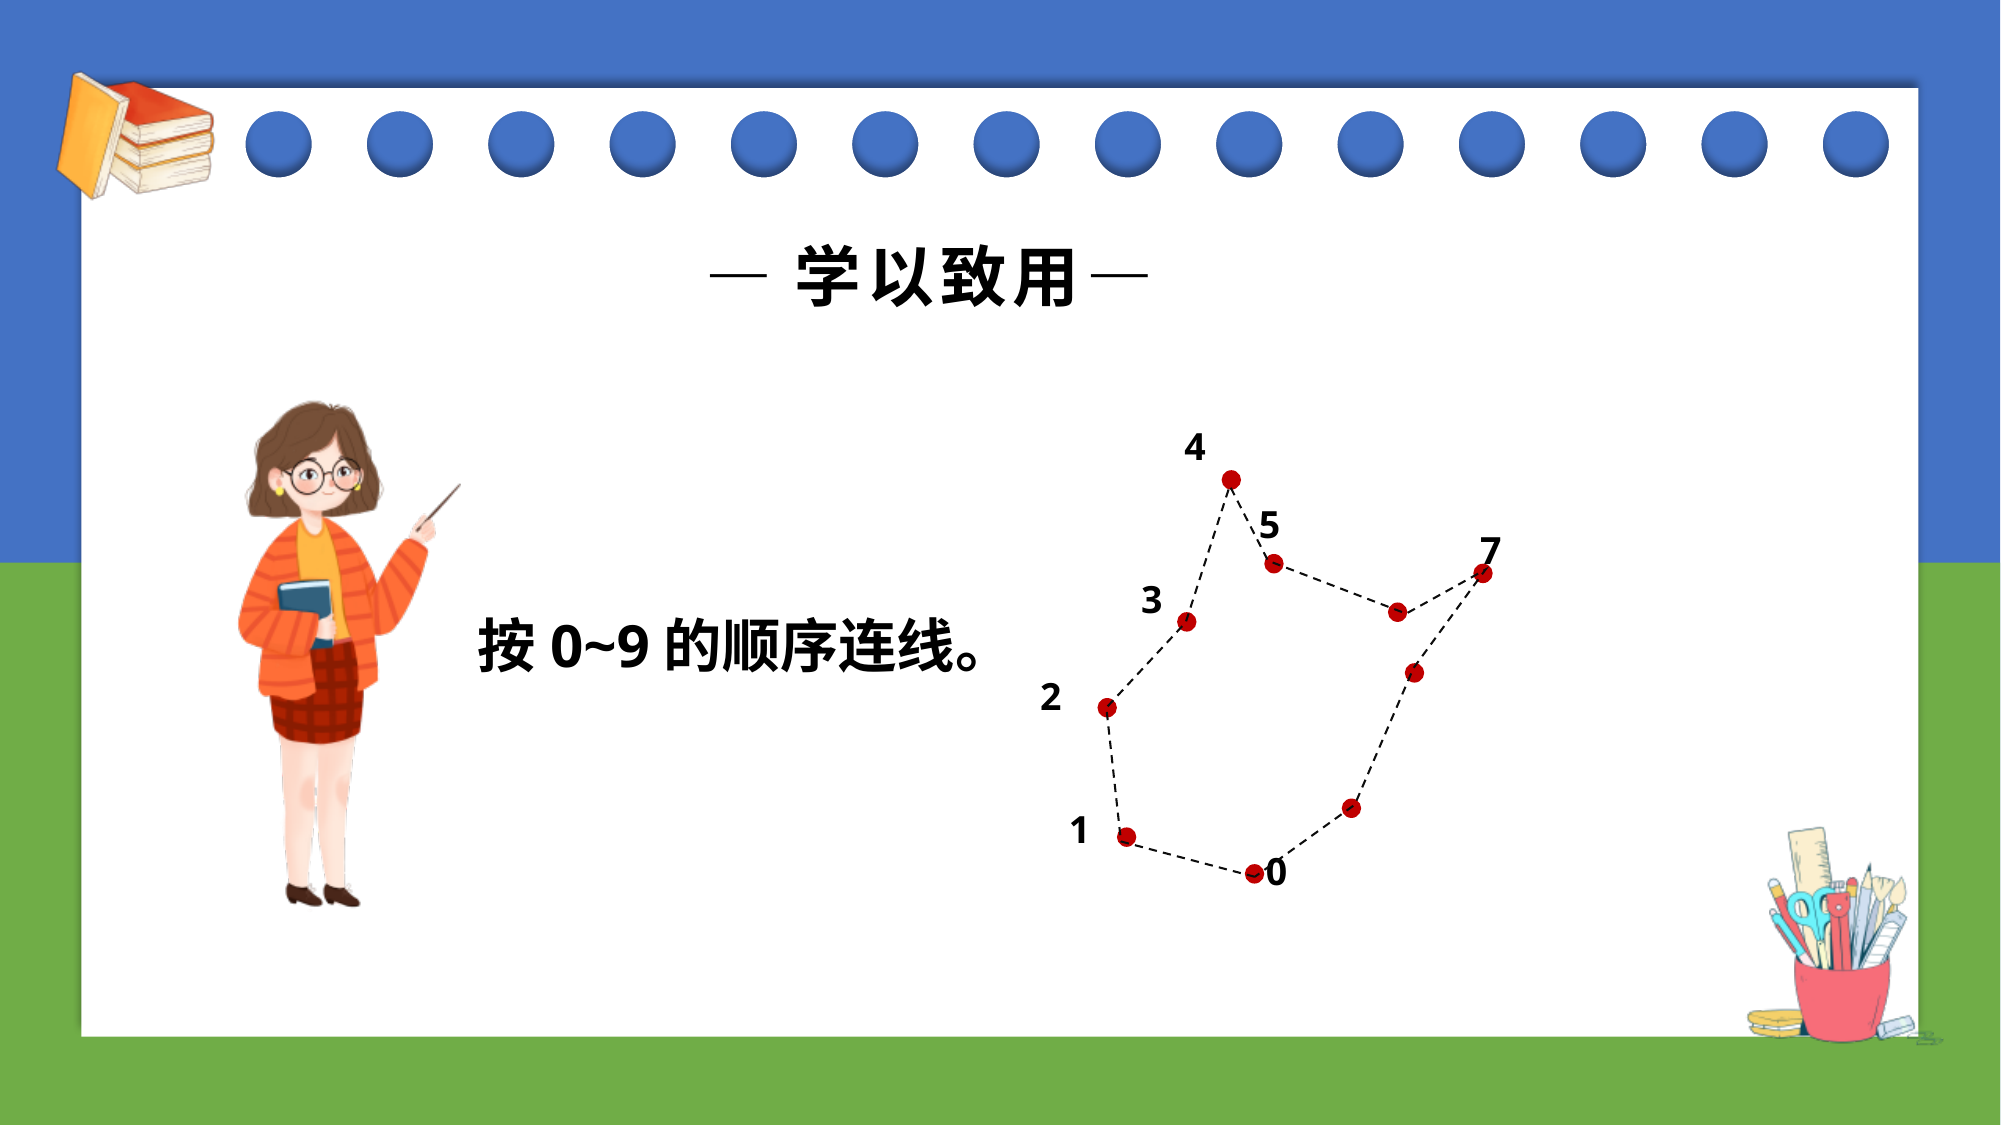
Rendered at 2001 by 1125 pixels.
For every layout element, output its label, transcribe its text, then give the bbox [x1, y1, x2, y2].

text_box 按0~9的顺序连线。 [616, 601, 1028, 687]
picture [43, 373, 616, 946]
picture [51, 49, 220, 218]
text_box —学以致用— [693, 238, 1356, 345]
picture [1707, 796, 1984, 1075]
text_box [1028, 422, 1541, 901]
